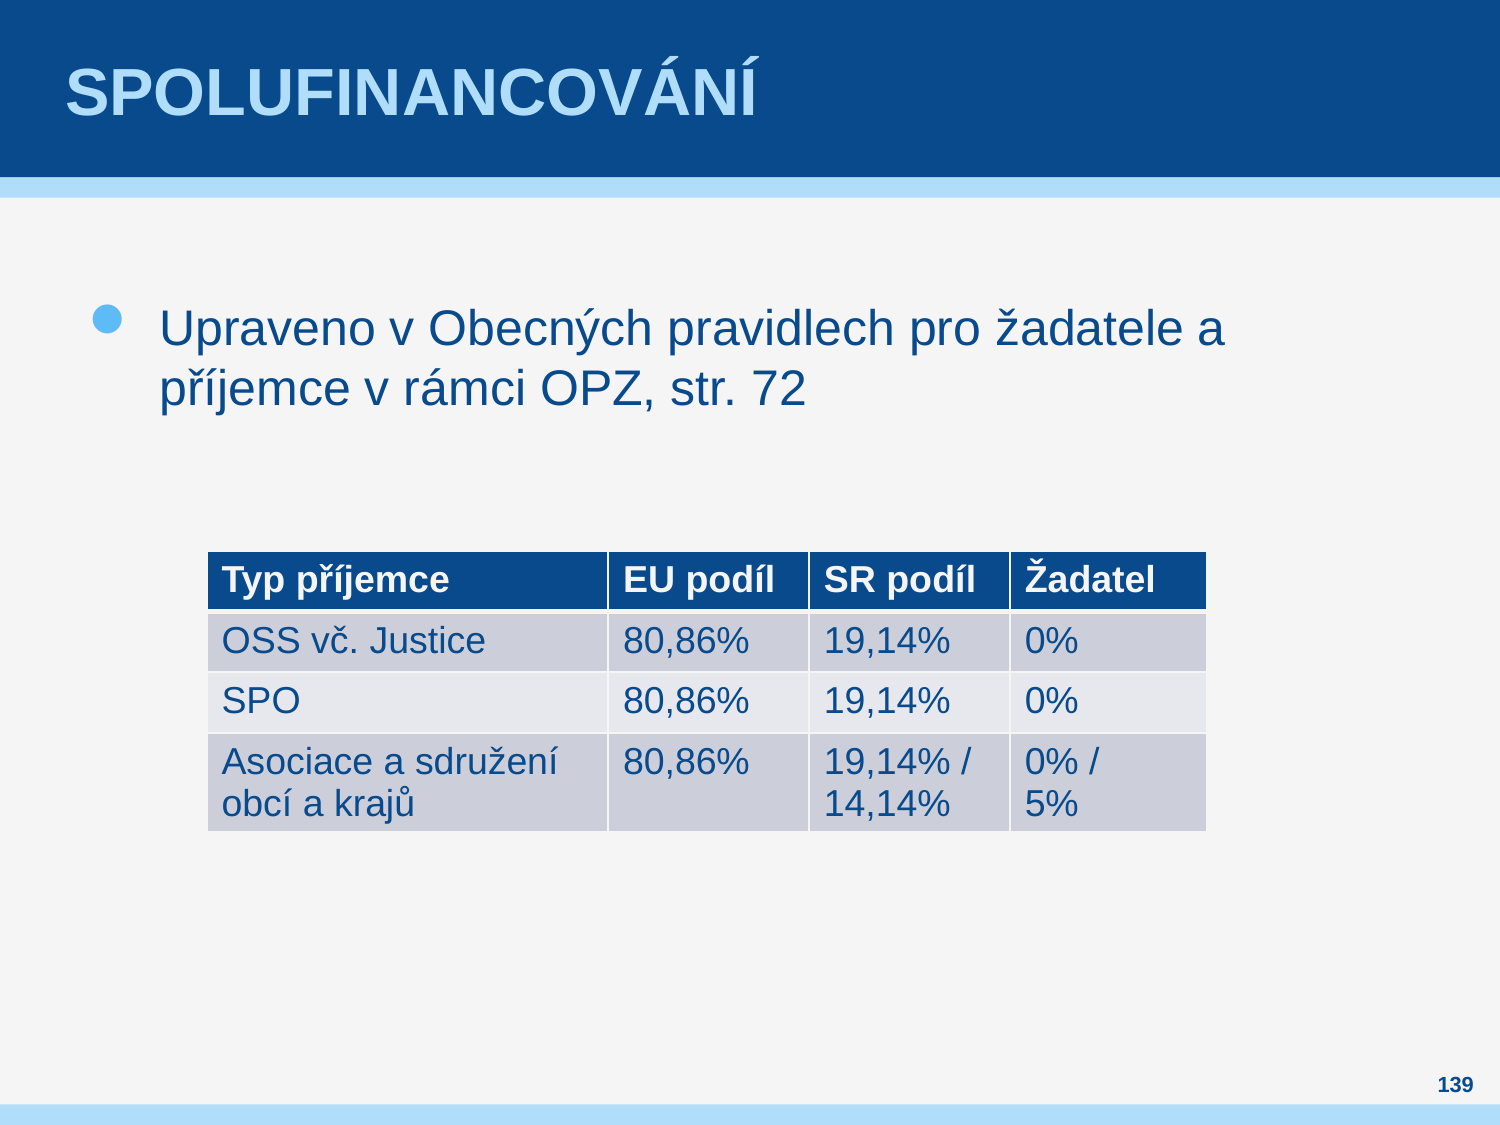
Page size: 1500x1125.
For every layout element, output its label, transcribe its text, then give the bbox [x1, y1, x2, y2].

table_cell 19,14% / 14,14% [810, 734, 1009, 831]
table_cell SPO [208, 673, 607, 732]
table_header Typ příjemce [208, 552, 607, 609]
slide_number 139 [1417, 1068, 1495, 1099]
table_cell 19,14% [810, 673, 1009, 732]
list Upraveno v Obecných pravidlech pro žadatele a příjemce v rámci OPZ, str. 72 [88, 295, 1412, 1004]
table_cell 0% / 5% [1011, 734, 1206, 831]
title spolufinancování [59, 0, 1441, 178]
table_header EU podíl [609, 552, 808, 609]
table_cell 80,86% [609, 614, 808, 671]
table_cell 19,14% [810, 614, 1009, 671]
table_header SR podíl [810, 552, 1009, 609]
table_cell Asociace a sdružení obcí a krajů [208, 734, 607, 831]
table_cell 80,86% [609, 673, 808, 732]
table_header Žadatel [1011, 552, 1206, 609]
table_cell OSS vč. Justice [208, 614, 607, 671]
table_cell 80,86% [609, 734, 808, 831]
table_cell 0% [1011, 614, 1206, 671]
table_cell 0% [1011, 673, 1206, 732]
